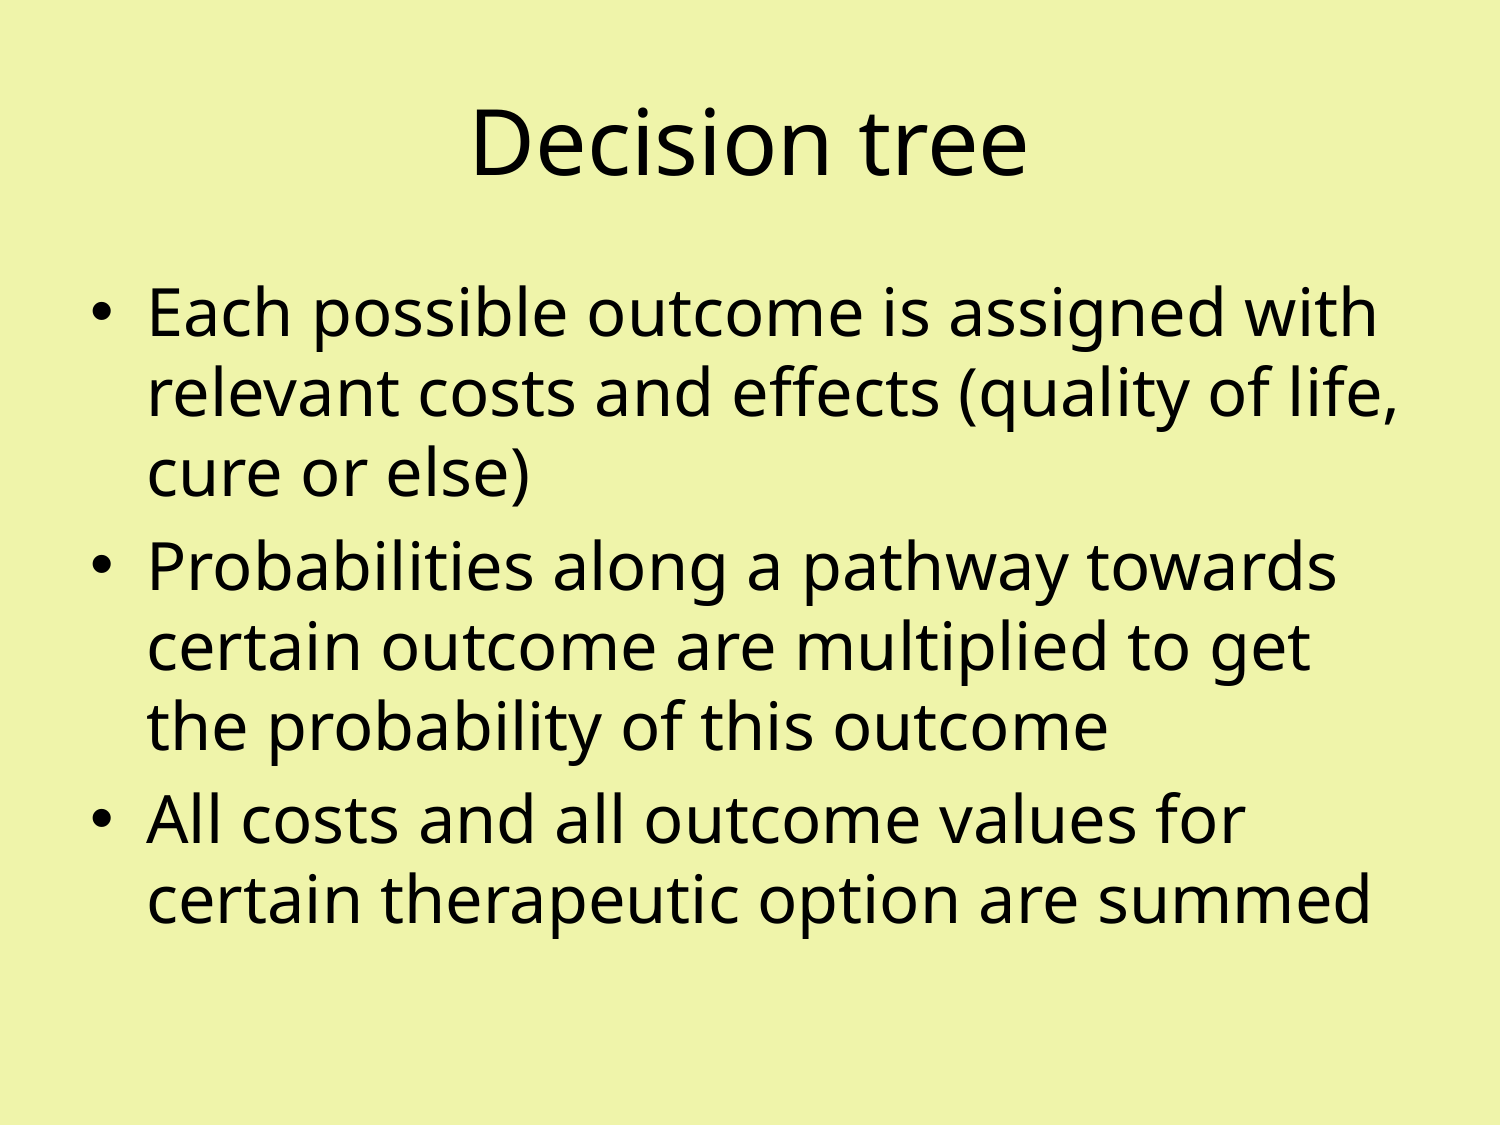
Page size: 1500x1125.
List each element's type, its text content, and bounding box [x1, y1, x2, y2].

title Decision tree [75, 45, 1425, 233]
list Each possible outcome is assigned with relevant costs and effects (quality of life, cure or else) Probabilities along a pathway towards certain outcome are multiplied to get the probability of this outcome All costs and all outcome values for certain therapeutic option are summed [75, 262, 1425, 1005]
